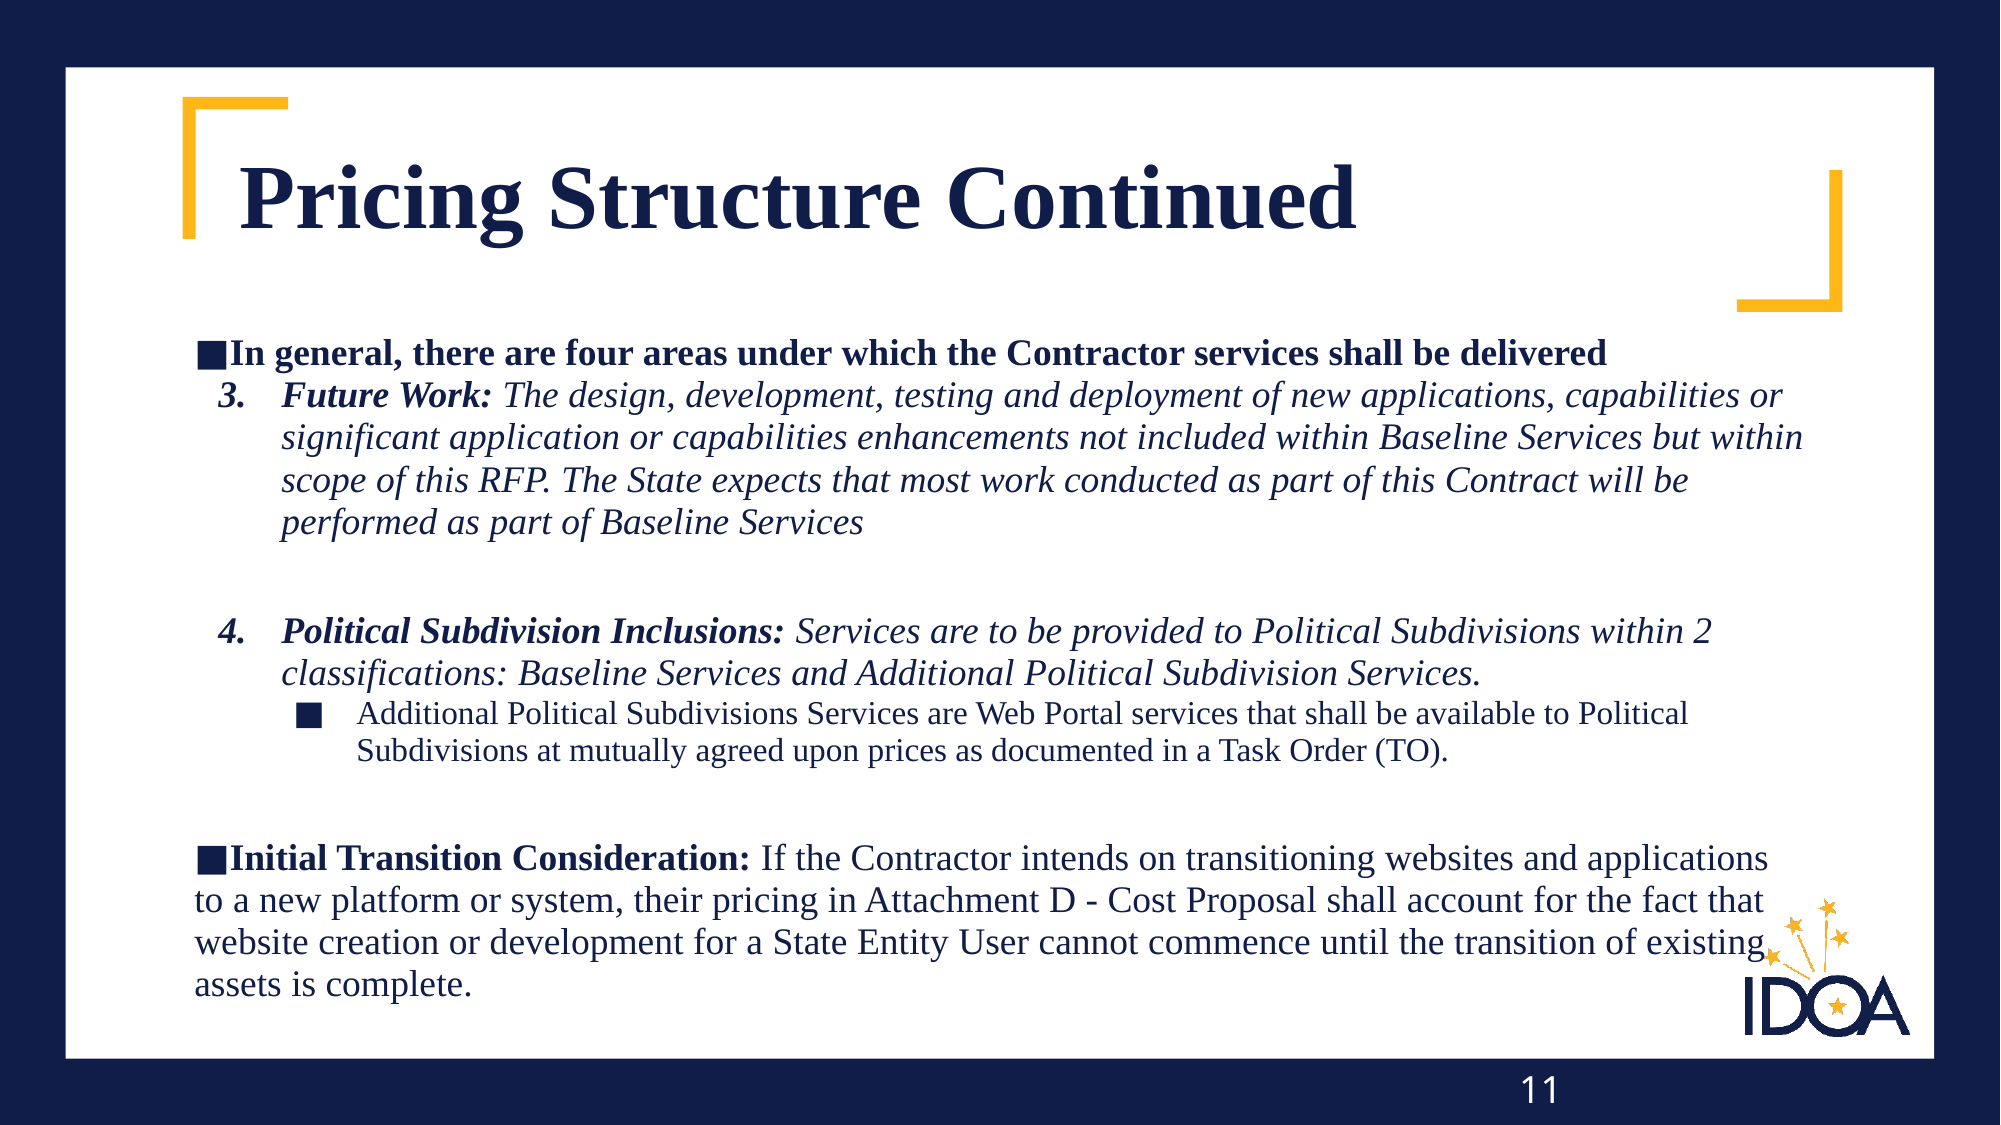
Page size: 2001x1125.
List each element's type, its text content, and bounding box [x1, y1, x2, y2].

picture [1702, 857, 1959, 1114]
list In general, there are four areas under which the Contractor services shall be delivered Future Work: The design, development, testing and deployment of new applications, capabilities or significant application or capabilities enhancements not included within Baseline Services but within scope of this RFP. The State expects that most work conducted as part of this Contract will be performed as part of Baseline Services Political Subdivision Inclusions: Services are to be provided to Political Subdivisions within 2 classifications: Baseline Services and Additional Political Subdivision Services. Additional Political Subdivisions Services are Web Portal services that shall be available to Political Subdivisions at mutually agreed upon prices as documented in a Task Order (TO). Initial Transition Consideration: If the Contractor intends on transitioning websites and applications to a new platform or system, their pricing in Attachment D - Cost Proposal shall account for the fact that website creation or development for a State Entity User cannot commence until the transition of existing assets is complete. [179, 278, 1824, 1023]
title Pricing Structure Continued [225, 142, 1800, 278]
slide_number 11 [1504, 1058, 1767, 1125]
